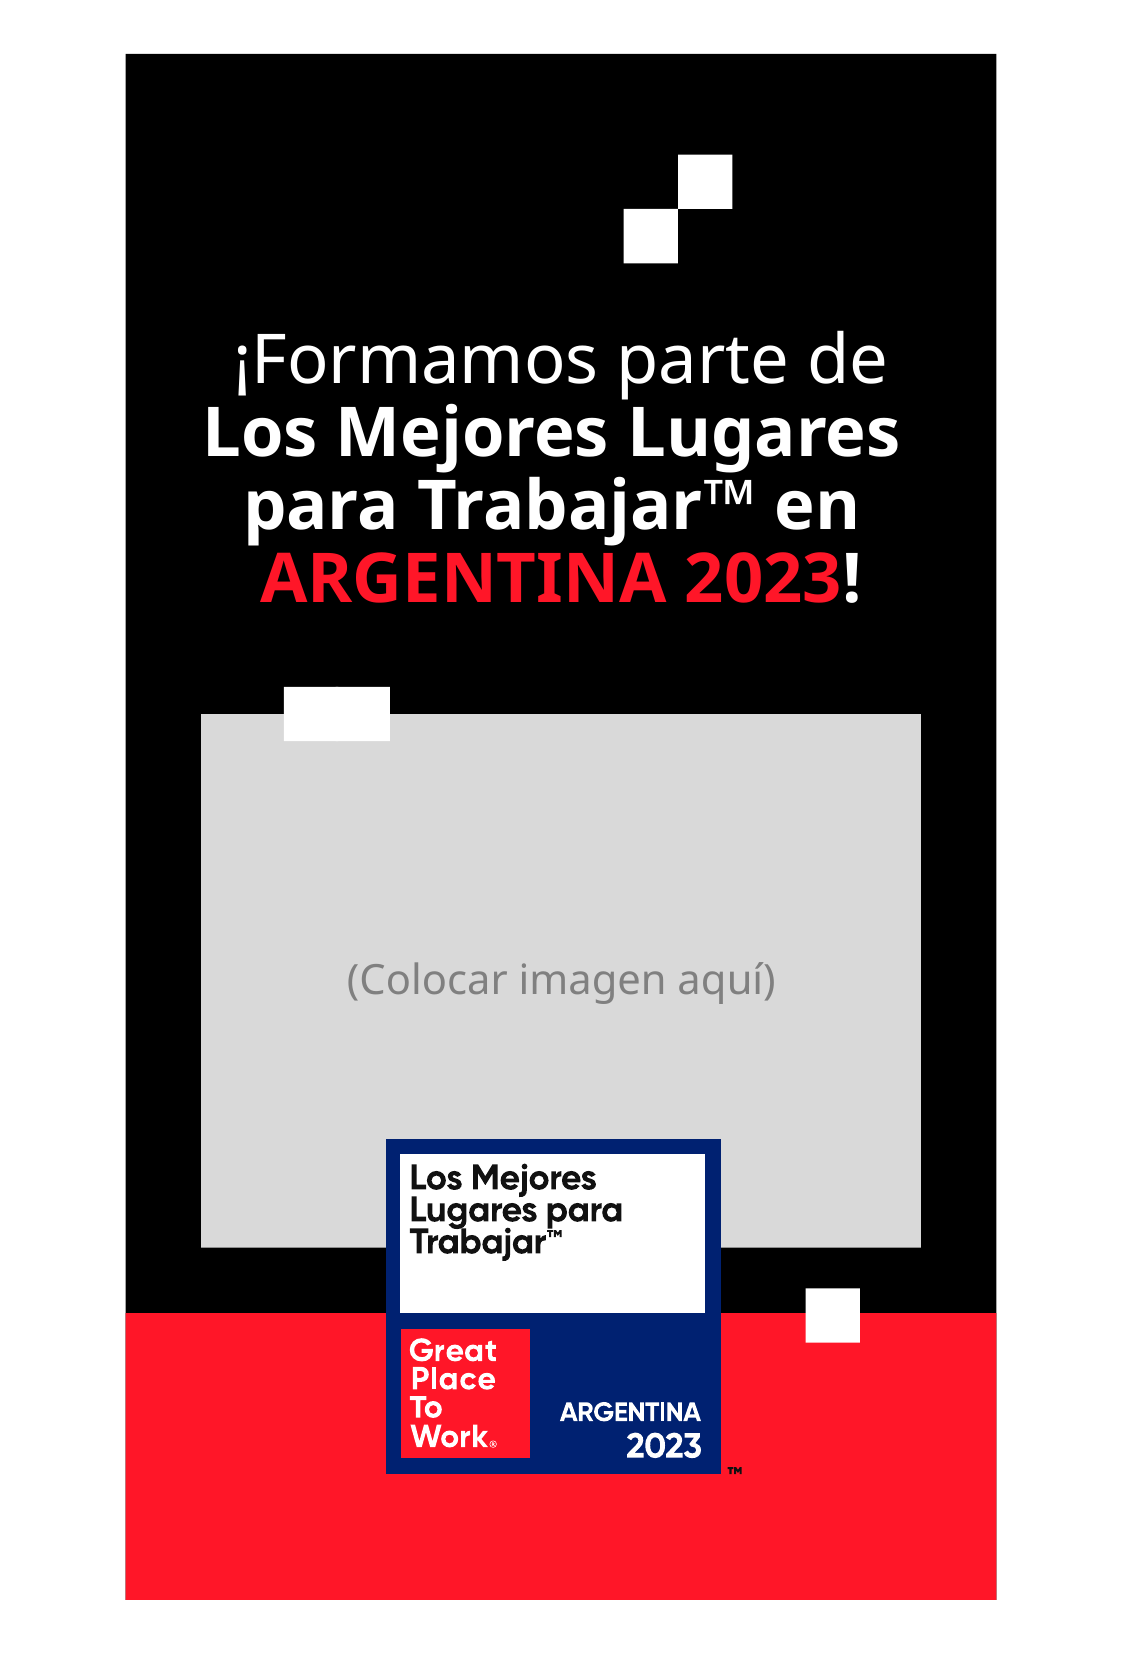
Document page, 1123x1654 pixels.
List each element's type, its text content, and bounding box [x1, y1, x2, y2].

text_box [125, 53, 997, 1313]
text_box [677, 154, 733, 210]
text_box [283, 686, 339, 742]
picture [382, 1136, 745, 1478]
text_box ¡Formamos parte de Los Mejores Lugares para Trabajar™ en ARGENTINA 2023! [184, 324, 938, 617]
text_box [805, 1287, 861, 1344]
text_box [339, 686, 391, 742]
text_box [623, 208, 679, 264]
text_box (Colocar imagen aquí) [267, 953, 856, 1004]
text_box [125, 1313, 997, 1600]
text_box [201, 714, 921, 1248]
